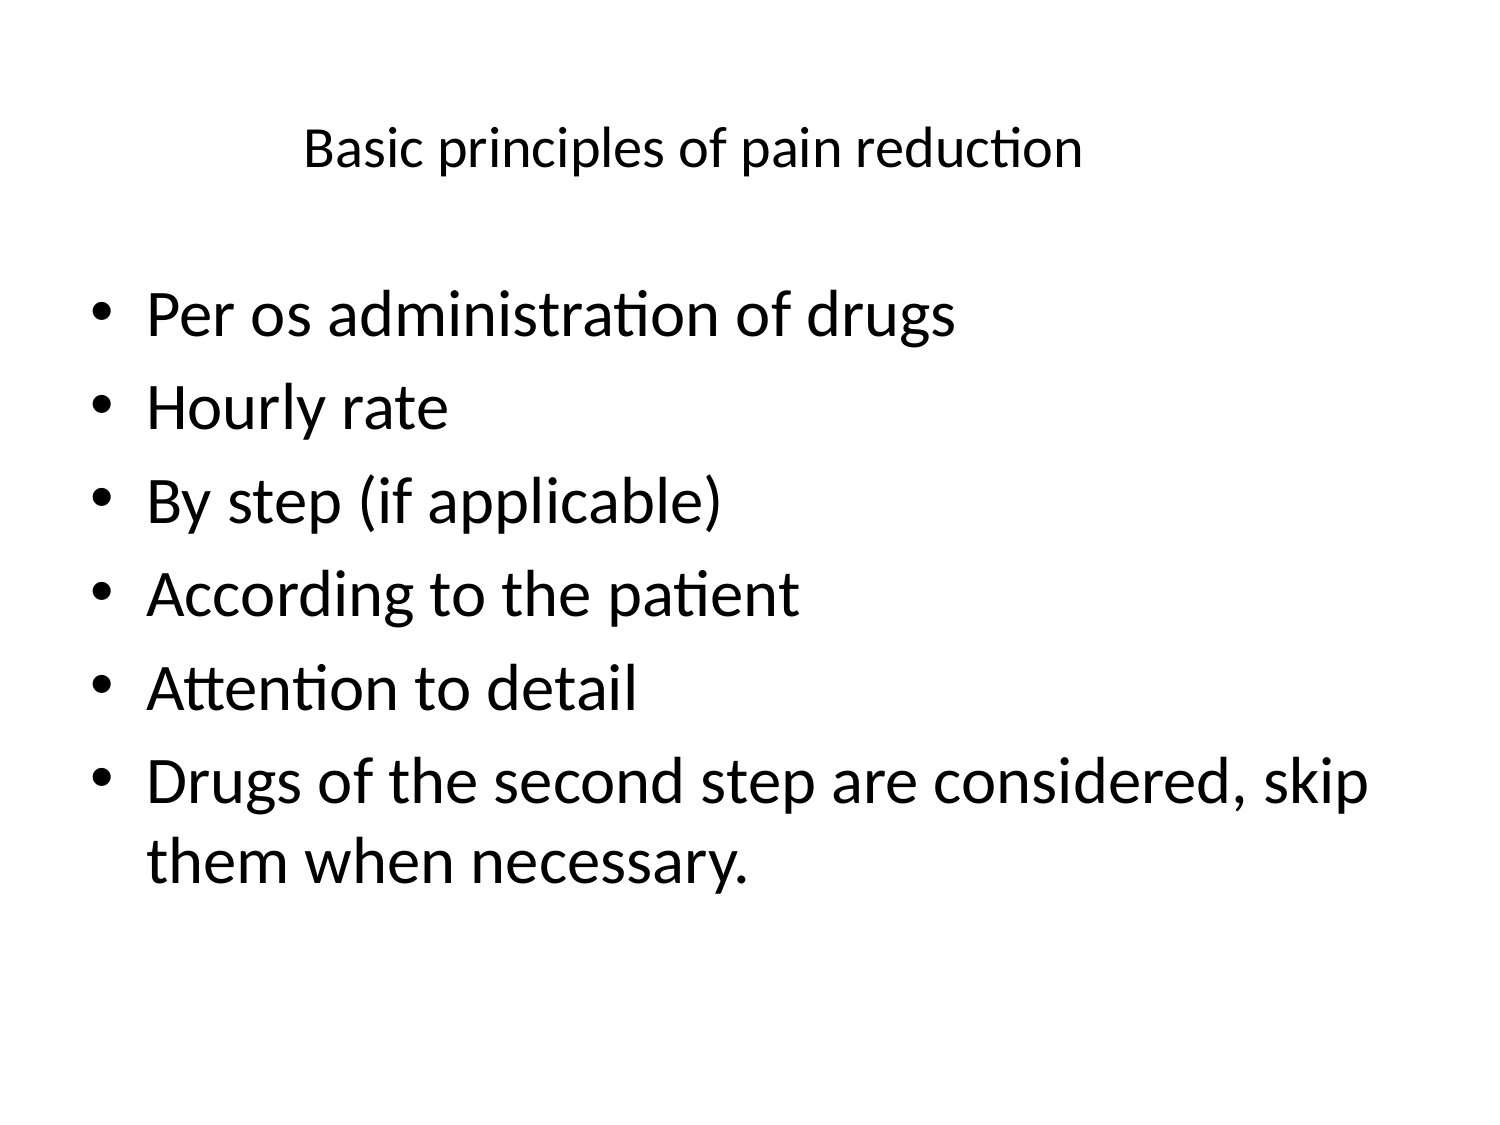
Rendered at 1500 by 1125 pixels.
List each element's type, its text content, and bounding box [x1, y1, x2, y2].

list Per os administration of drugs Hourly rate By step (if applicable) According to the patient Attention to detail Drugs of the second step are considered, skip them when necessary. [75, 262, 1425, 1005]
title Basic principles of pain reduction [75, 50, 1300, 238]
